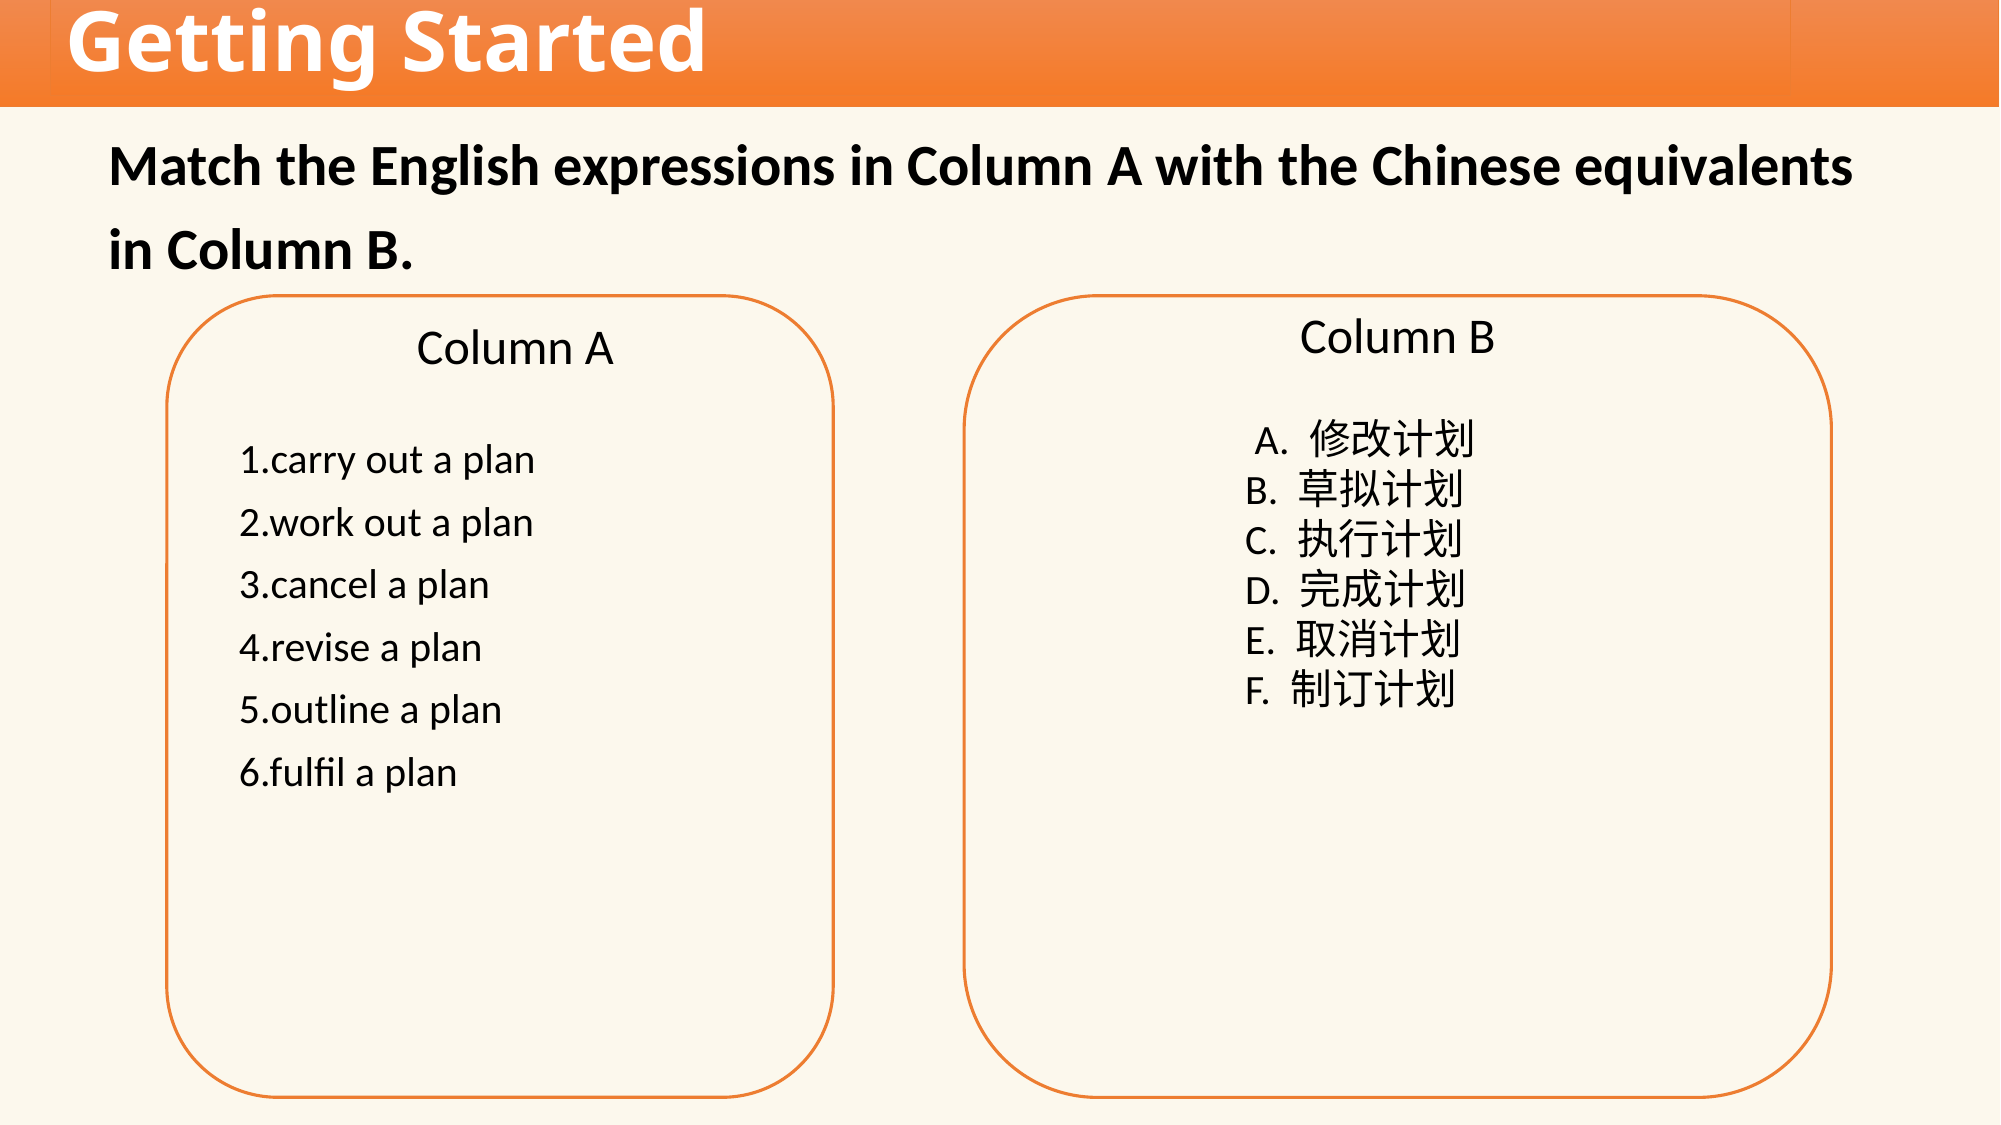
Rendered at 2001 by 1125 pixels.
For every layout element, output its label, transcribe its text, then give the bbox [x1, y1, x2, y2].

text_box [0, 0, 1999, 107]
text_box Column B A. 修改计划 B. 草拟计划 C. 执行计划 D. 完成计划 E. 取消计划 F. 制订计划 [964, 295, 1832, 1125]
text_box Match the English expressions in Column A with the Chinese equivalents in Column B. [93, 127, 1901, 290]
text_box [165, 308, 835, 1099]
text_box Column A 1.carry out a plan 2.work out a plan 3.cancel a plan 4.revise a plan 5.outline a plan 6.fulfil a plan [224, 247, 807, 865]
